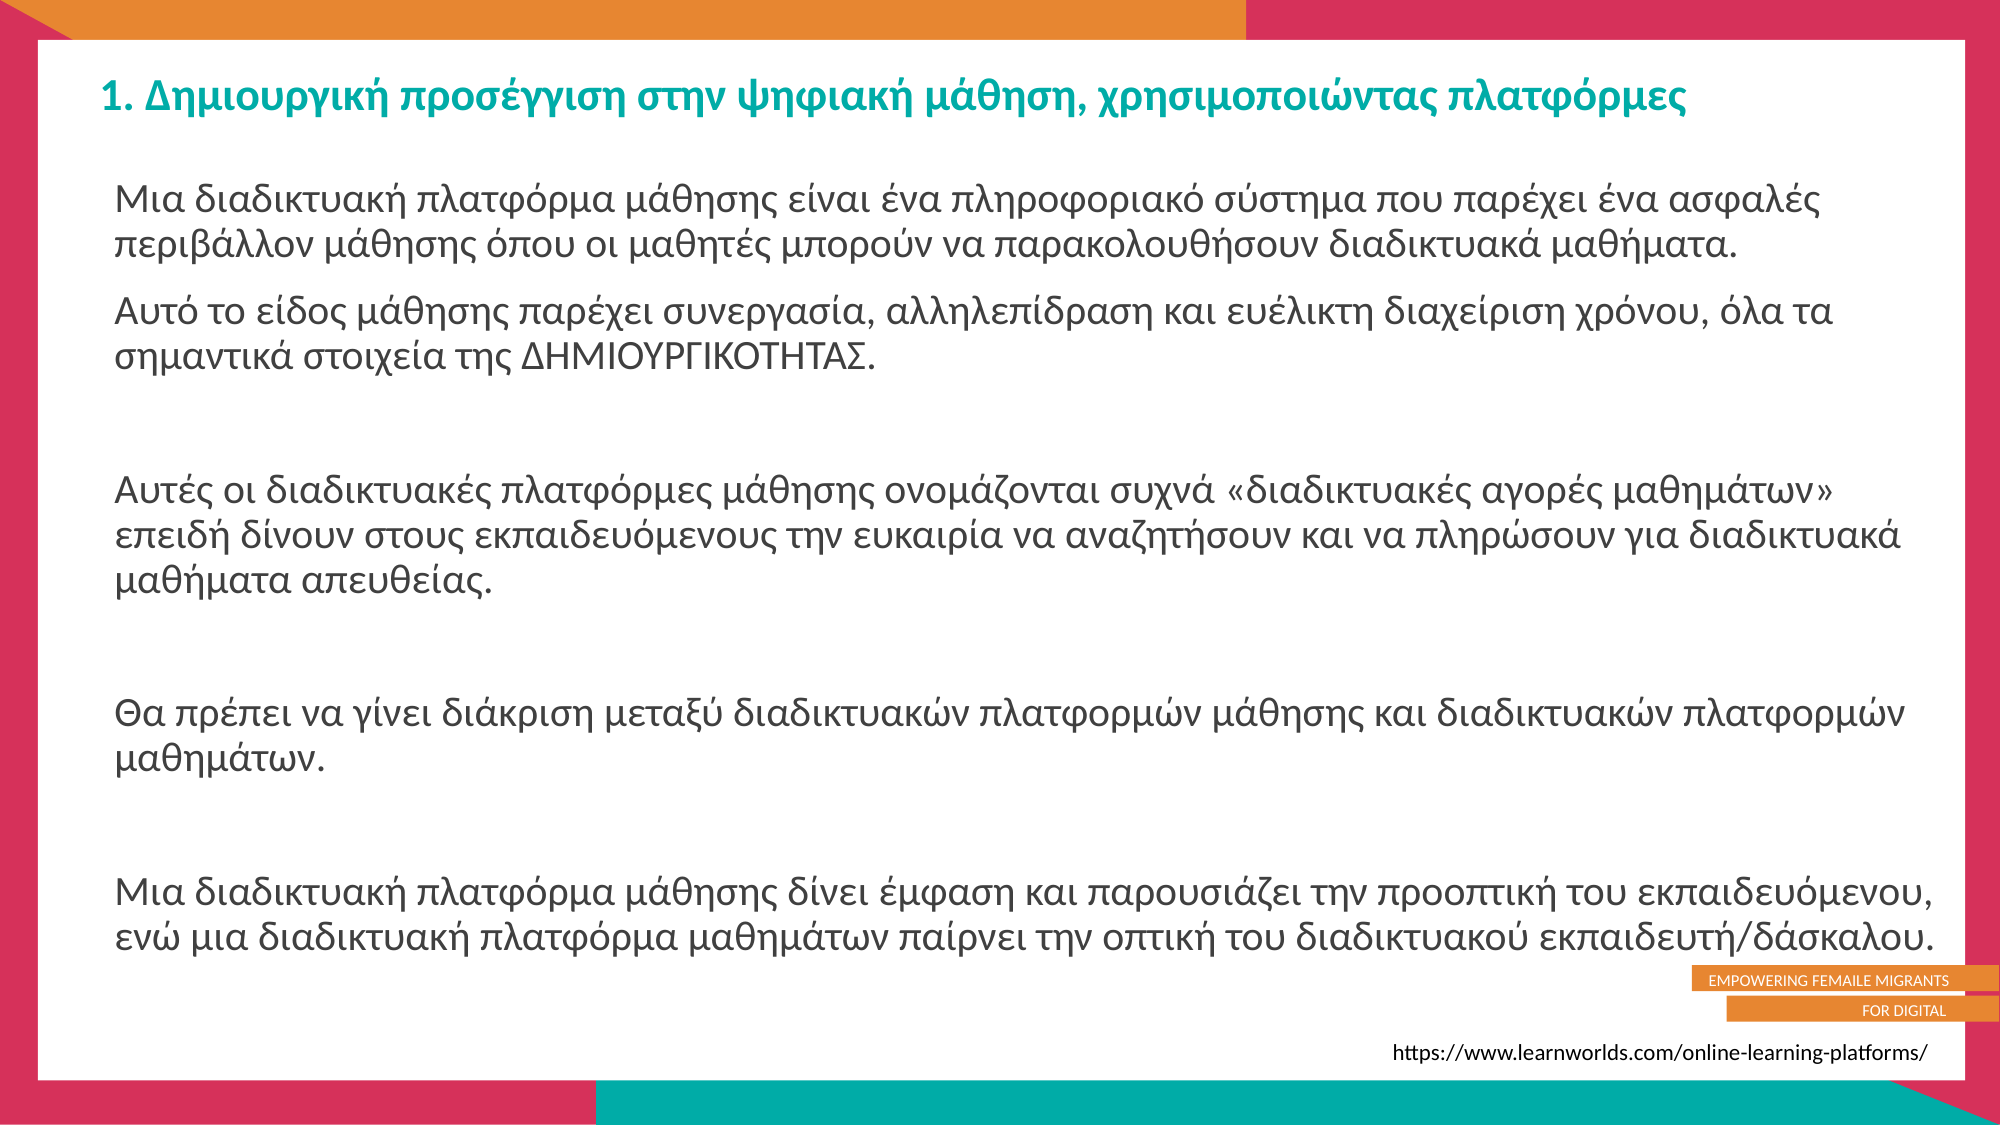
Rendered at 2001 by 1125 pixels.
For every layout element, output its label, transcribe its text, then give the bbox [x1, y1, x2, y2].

text_box https://www.learnworlds.com/online-learning-platforms/ [1377, 1029, 2001, 1073]
text_box 1. Δημιουργική προσέγγιση στην ψηφιακή μάθηση, χρησιμοποιώντας πλατφόρμες [84, 63, 1918, 202]
text_box Μια διαδικτυακή πλατφόρμα μάθησης είναι ένα πληροφοριακό σύστημα που παρέχει ένα ασφαλές περιβάλλον μάθησης όπου οι μαθητές μπορούν να παρακολουθήσουν διαδικτυακά μαθήματα. Αυτό το είδος μάθησης παρέχει συνεργασία, αλληλεπίδραση και ευέλικτη διαχείριση χρόνου, όλα τα σημαντικά στοιχεία της ΔΗΜΙΟΥΡΓΙΚΟΤΗΤΑΣ. Αυτές οι διαδικτυακές πλατφόρμες μάθησης ονομάζονται συχνά «διαδικτυακές αγορές μαθημάτων» επειδή δίνουν στους εκπαιδευόμενους την ευκαιρία να αναζητήσουν και να πληρώσουν για διαδικτυακά μαθήματα απευθείας. Θα πρέπει να γίνει διάκριση μεταξύ διαδικτυακών πλατφορμών μάθησης και διαδικτυακών πλατφορμών μαθημάτων. Μια διαδικτυακή πλατφόρμα μάθησης δίνει έμφαση και παρουσιάζει την προοπτική του εκπαιδευόμενου, ενώ μια διαδικτυακή πλατφόρμα μαθημάτων παίρνει την οπτική του διαδικτυακού εκπαιδευτή/δάσκαλου. [99, 169, 1955, 1000]
